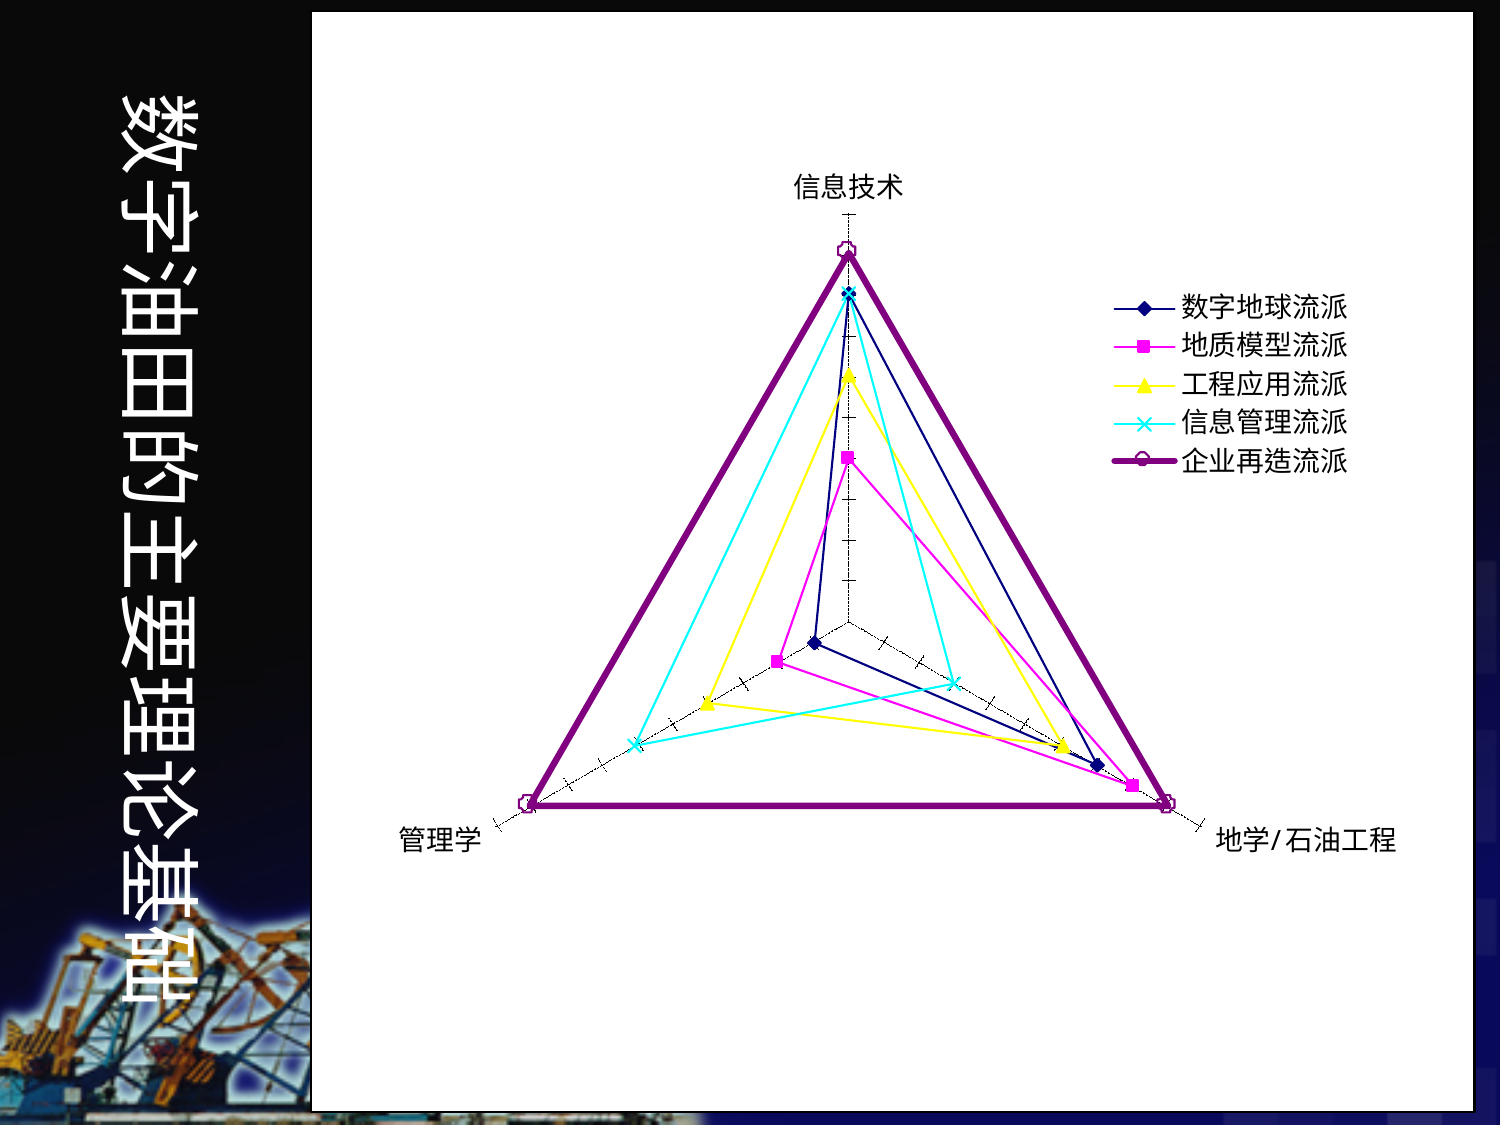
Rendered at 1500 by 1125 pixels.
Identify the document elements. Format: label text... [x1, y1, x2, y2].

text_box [300, 0, 1488, 1124]
text_box 数字油田的主要理论基础 [89, 37, 200, 1063]
picture [0, 0, 1500, 1125]
